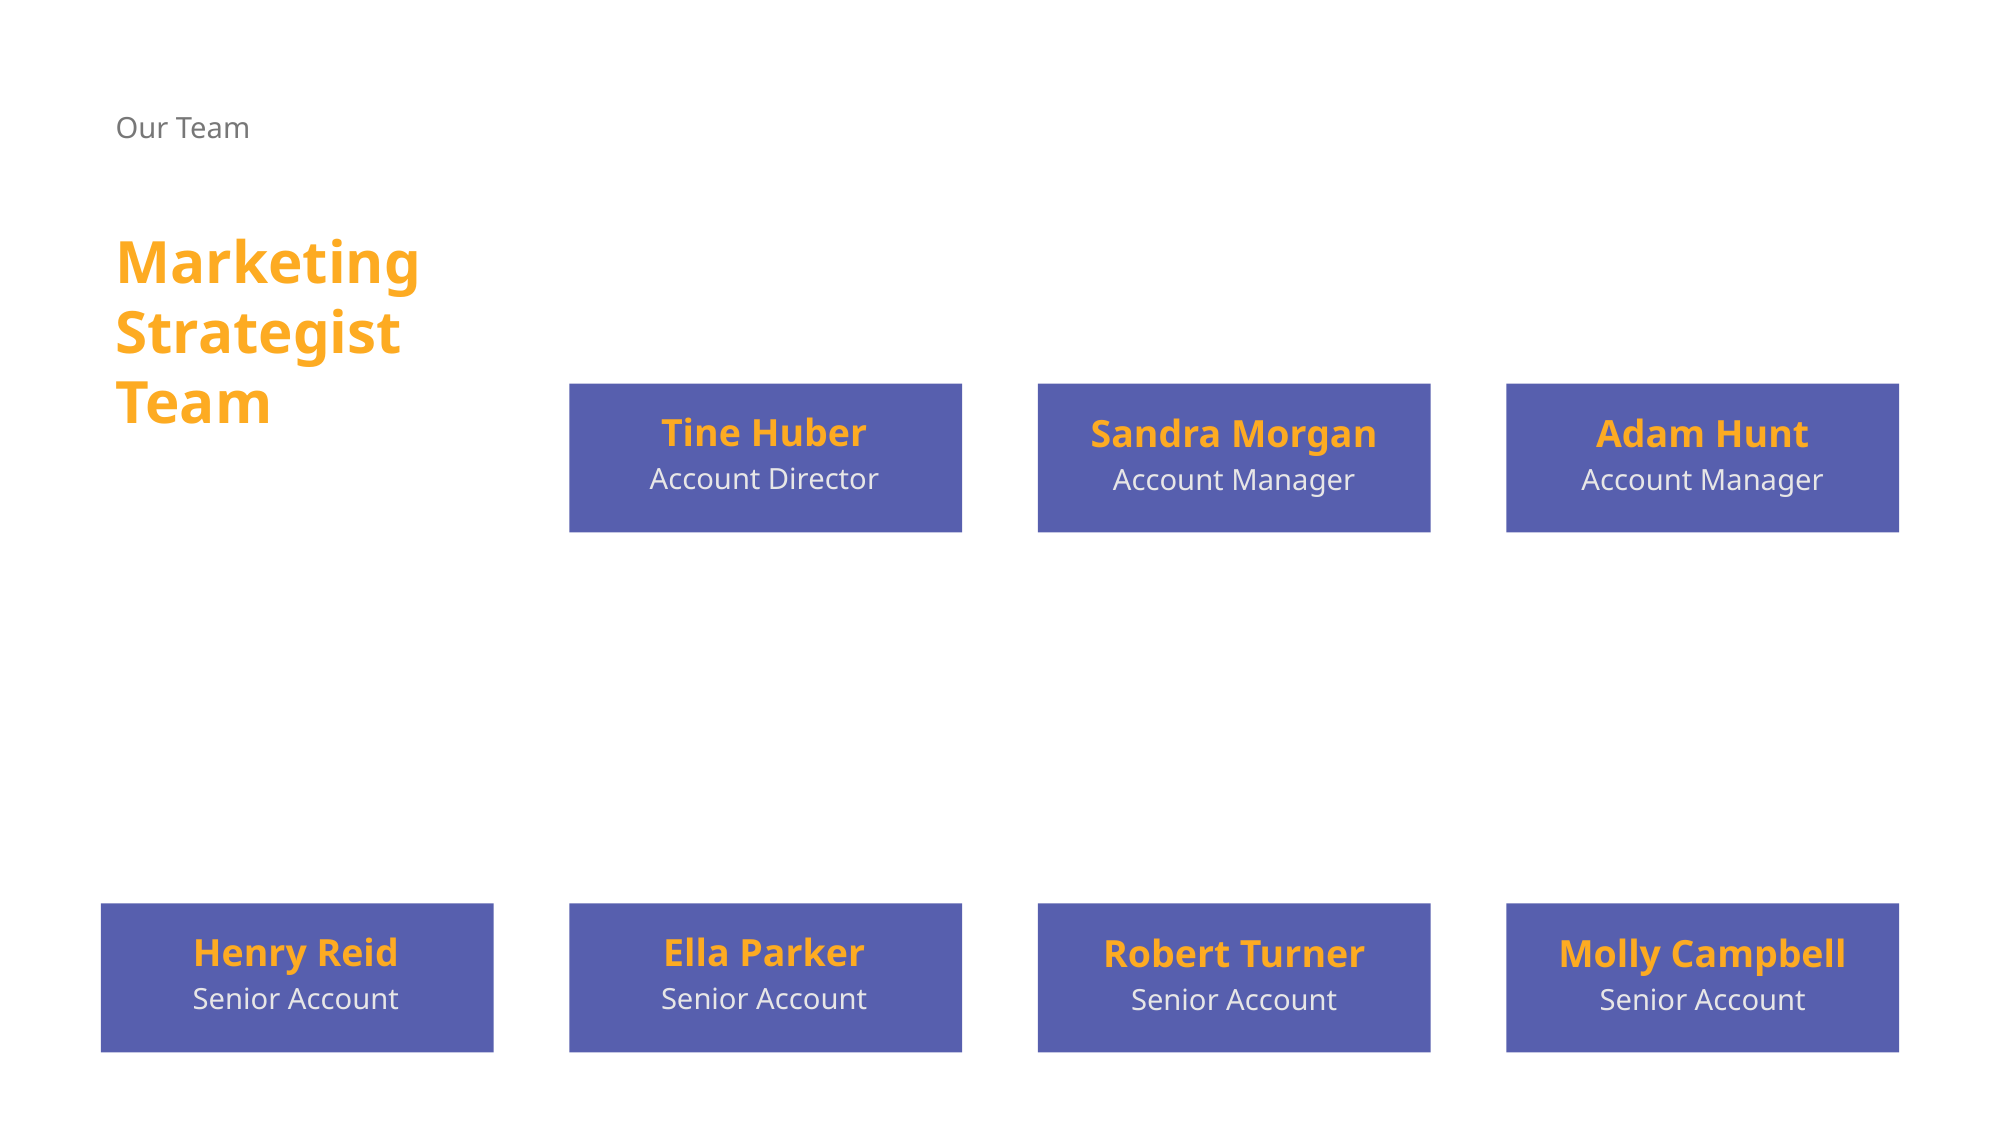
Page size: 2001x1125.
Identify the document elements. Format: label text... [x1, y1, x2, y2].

text_box Our Team [100, 101, 527, 152]
picture [1037, 72, 1431, 533]
picture [1506, 591, 1900, 1053]
text_box Marketing Strategist Team [100, 217, 467, 443]
picture [569, 72, 963, 533]
picture [100, 591, 494, 1053]
picture [569, 591, 963, 1053]
picture [1037, 591, 1431, 1053]
picture [1506, 72, 1900, 533]
